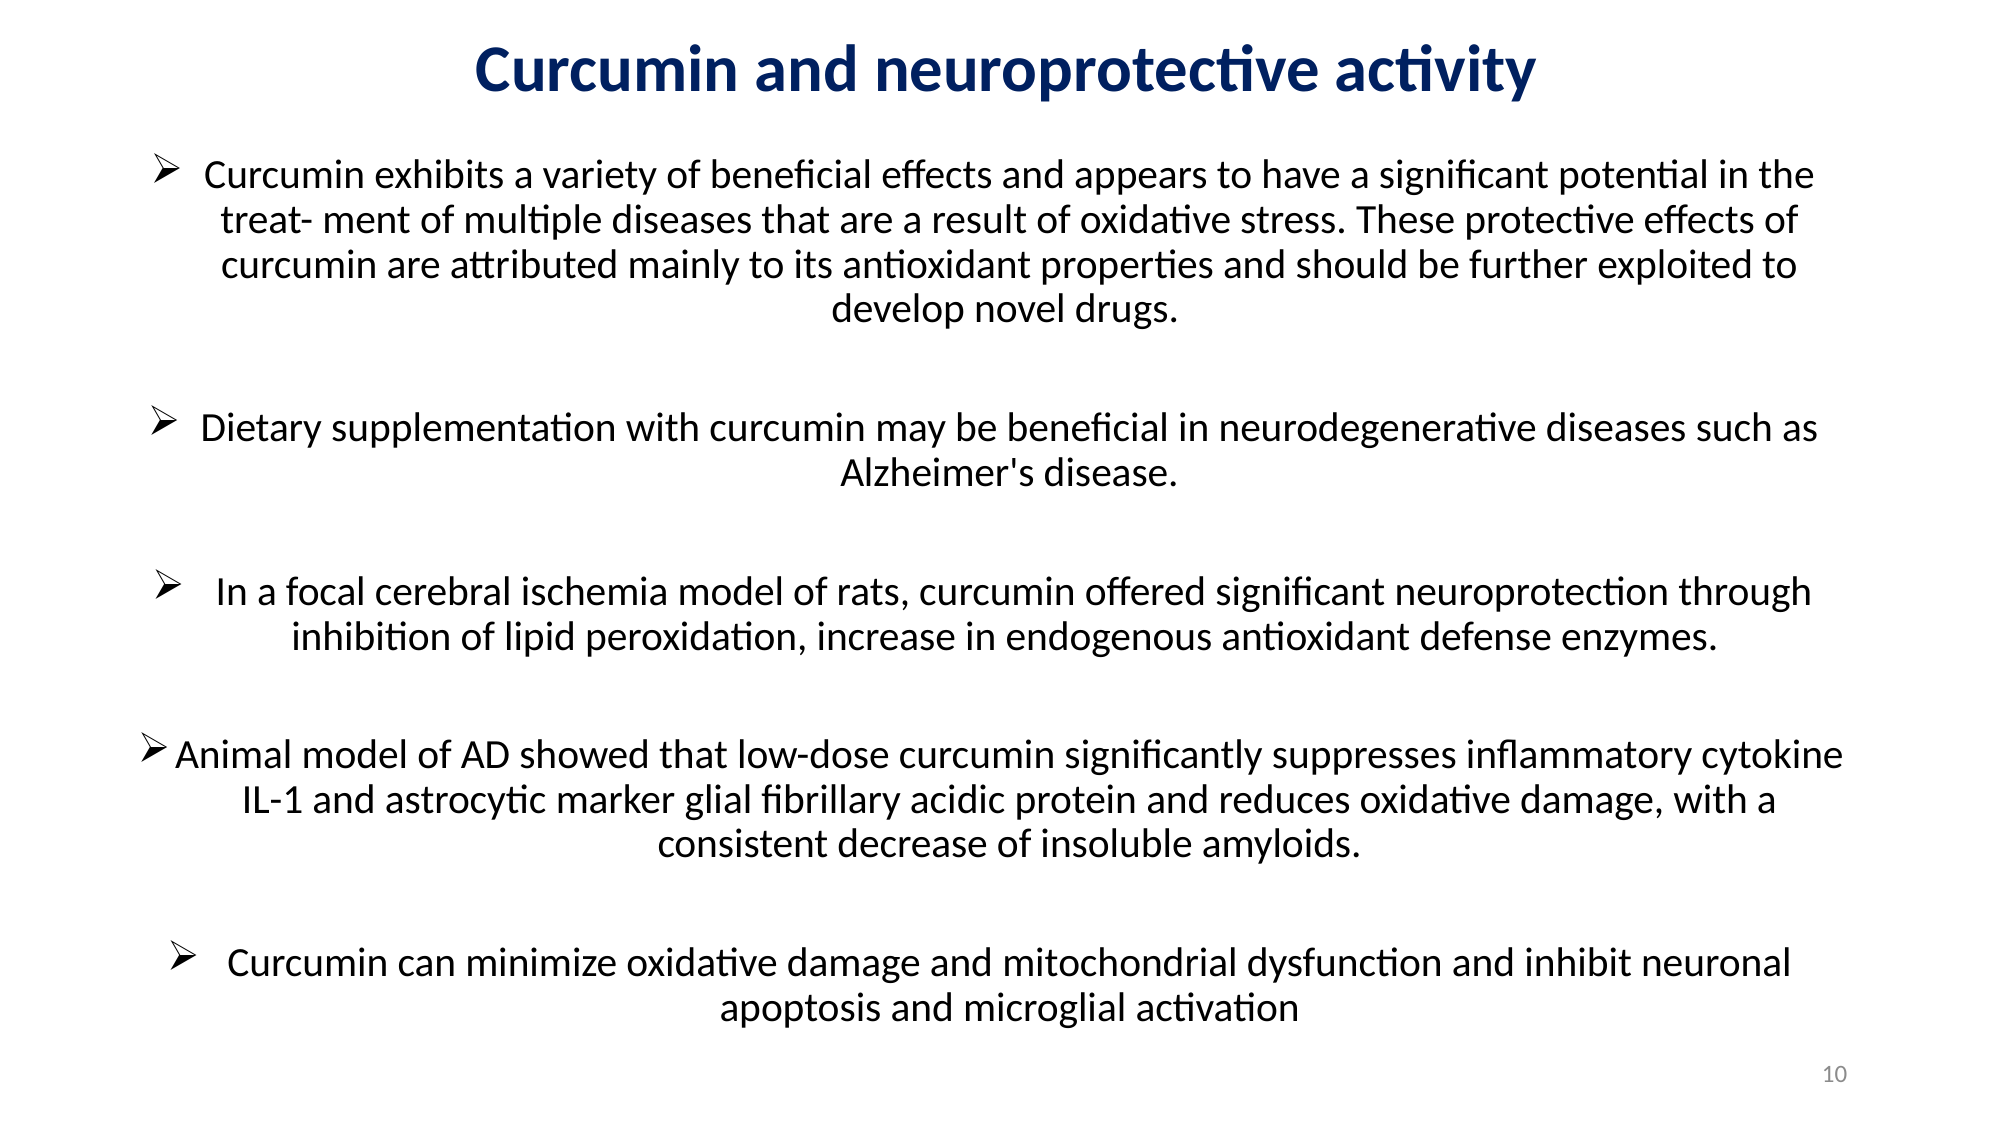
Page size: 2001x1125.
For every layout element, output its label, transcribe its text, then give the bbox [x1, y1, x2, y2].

list Curcumin exhibits a variety of beneficial effects and appears to have a significant potential in the treat- ment of multiple diseases that are a result of oxidative stress. These protective effects of curcumin are attributed mainly to its antioxidant properties and should be further exploited to develop novel drugs. Dietary supplementation with curcumin may be beneficial in neurodegenerative diseases such as Alzheimer's disease. In a focal cerebral ischemia model of rats, curcumin offered significant neuroprotection through inhibition of lipid peroxidation, increase in endogenous antioxidant defense enzymes. Animal model of AD showed that low-dose curcumin significantly suppresses inflammatory cytokine IL-1 and astrocytic marker glial fibrillary acidic protein and reduces oxidative damage, with a consistent decrease of insoluble amyloids. Curcumin can minimize oxidative damage and mitochondrial dysfunction and inhibit neuronal apoptosis and microglial activation [122, 145, 1863, 1043]
slide_number 10 [1412, 1042, 1863, 1103]
title Curcumin and neuroprotective activity [152, 28, 1878, 119]
